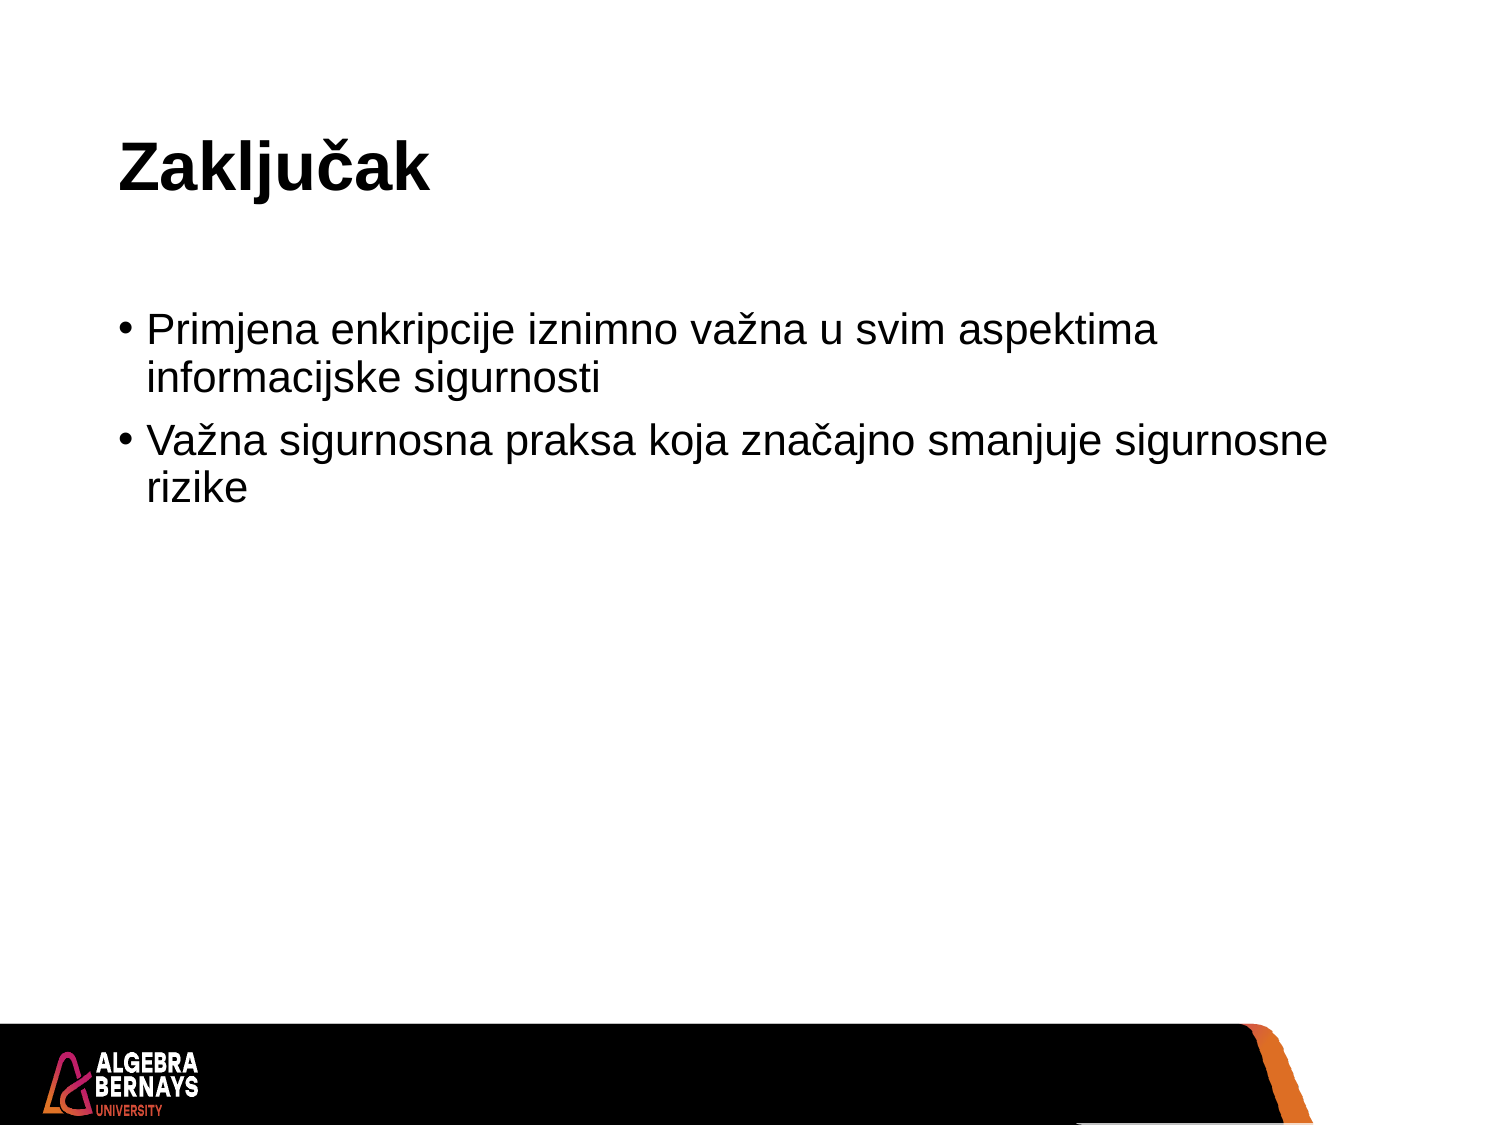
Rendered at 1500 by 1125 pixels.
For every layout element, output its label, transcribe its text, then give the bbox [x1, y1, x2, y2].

title Zaključak [103, 59, 1397, 278]
picture [0, 1023, 1468, 1125]
list Primjena enkripcije iznimno važna u svim aspektima informacijske sigurnosti Važna sigurnosna praksa koja značajno smanjuje sigurnosne rizike [103, 299, 1397, 1014]
